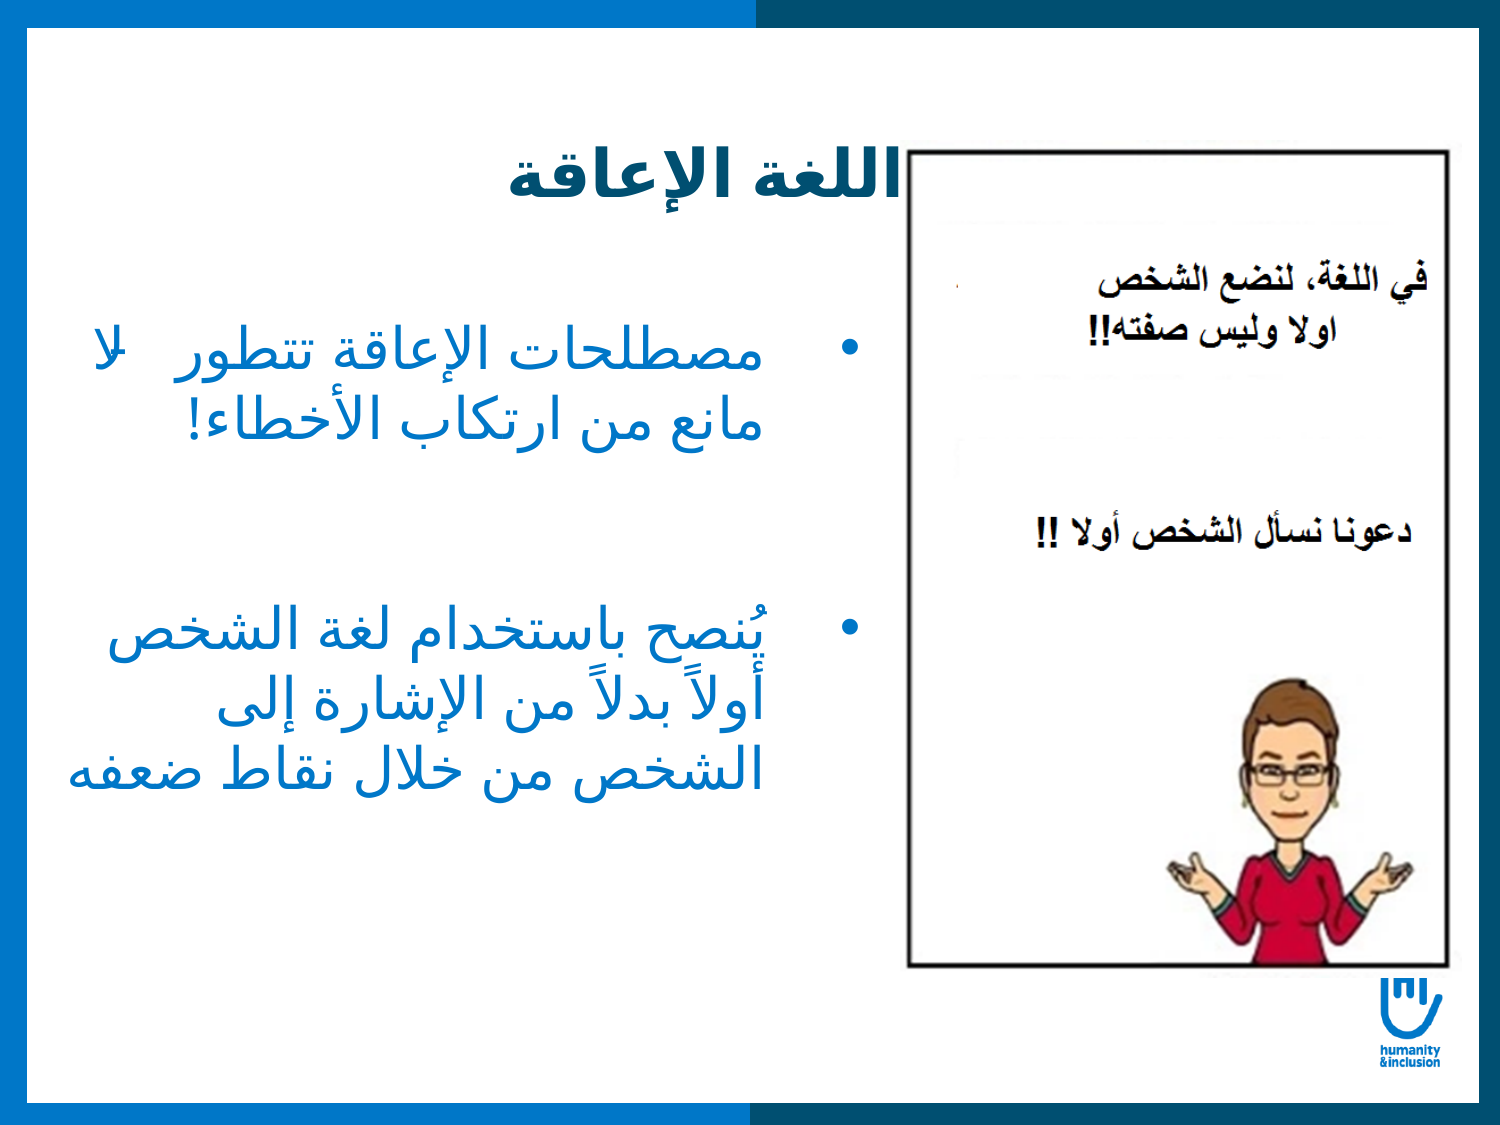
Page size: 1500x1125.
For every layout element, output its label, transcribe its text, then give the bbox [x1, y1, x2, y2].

text_box مصطلحات الإعاقة تتطور - لا مانع من ارتكاب الأخطاء! يُنصح باستخدام لغة الشخص أولاً بدلاً من الإشارة إلى الشخص من خلال نقاط ضعفه [33, 304, 875, 809]
title اللغة الإعاقة [78, 80, 1420, 262]
picture [899, 139, 1462, 1078]
